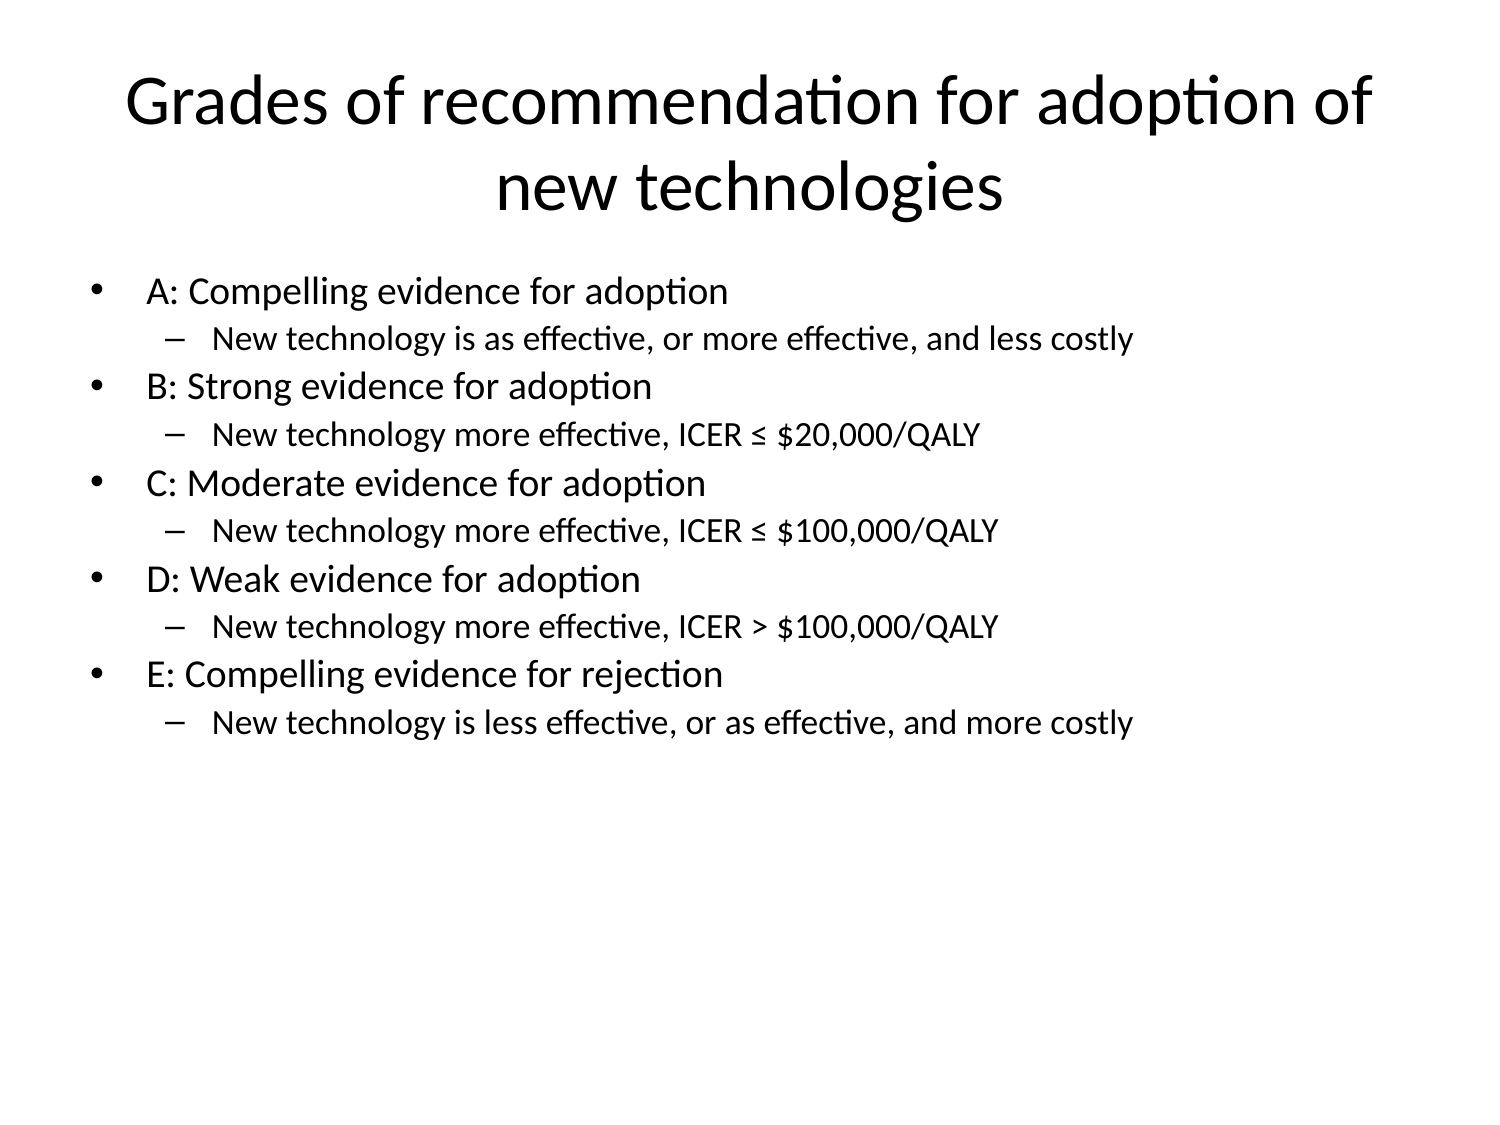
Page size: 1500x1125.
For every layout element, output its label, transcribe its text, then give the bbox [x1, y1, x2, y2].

title Grades of recommendation for adoption of new technologies [75, 45, 1425, 233]
list A: Compelling evidence for adoption New technology is as effective, or more effective, and less costly B: Strong evidence for adoption New technology more effective, ICER ≤ $20,000/QALY C: Moderate evidence for adoption New technology more effective, ICER ≤ $100,000/QALY D: Weak evidence for adoption New technology more effective, ICER > $100,000/QALY E: Compelling evidence for rejection New technology is less effective, or as effective, and more costly [75, 262, 1425, 1005]
